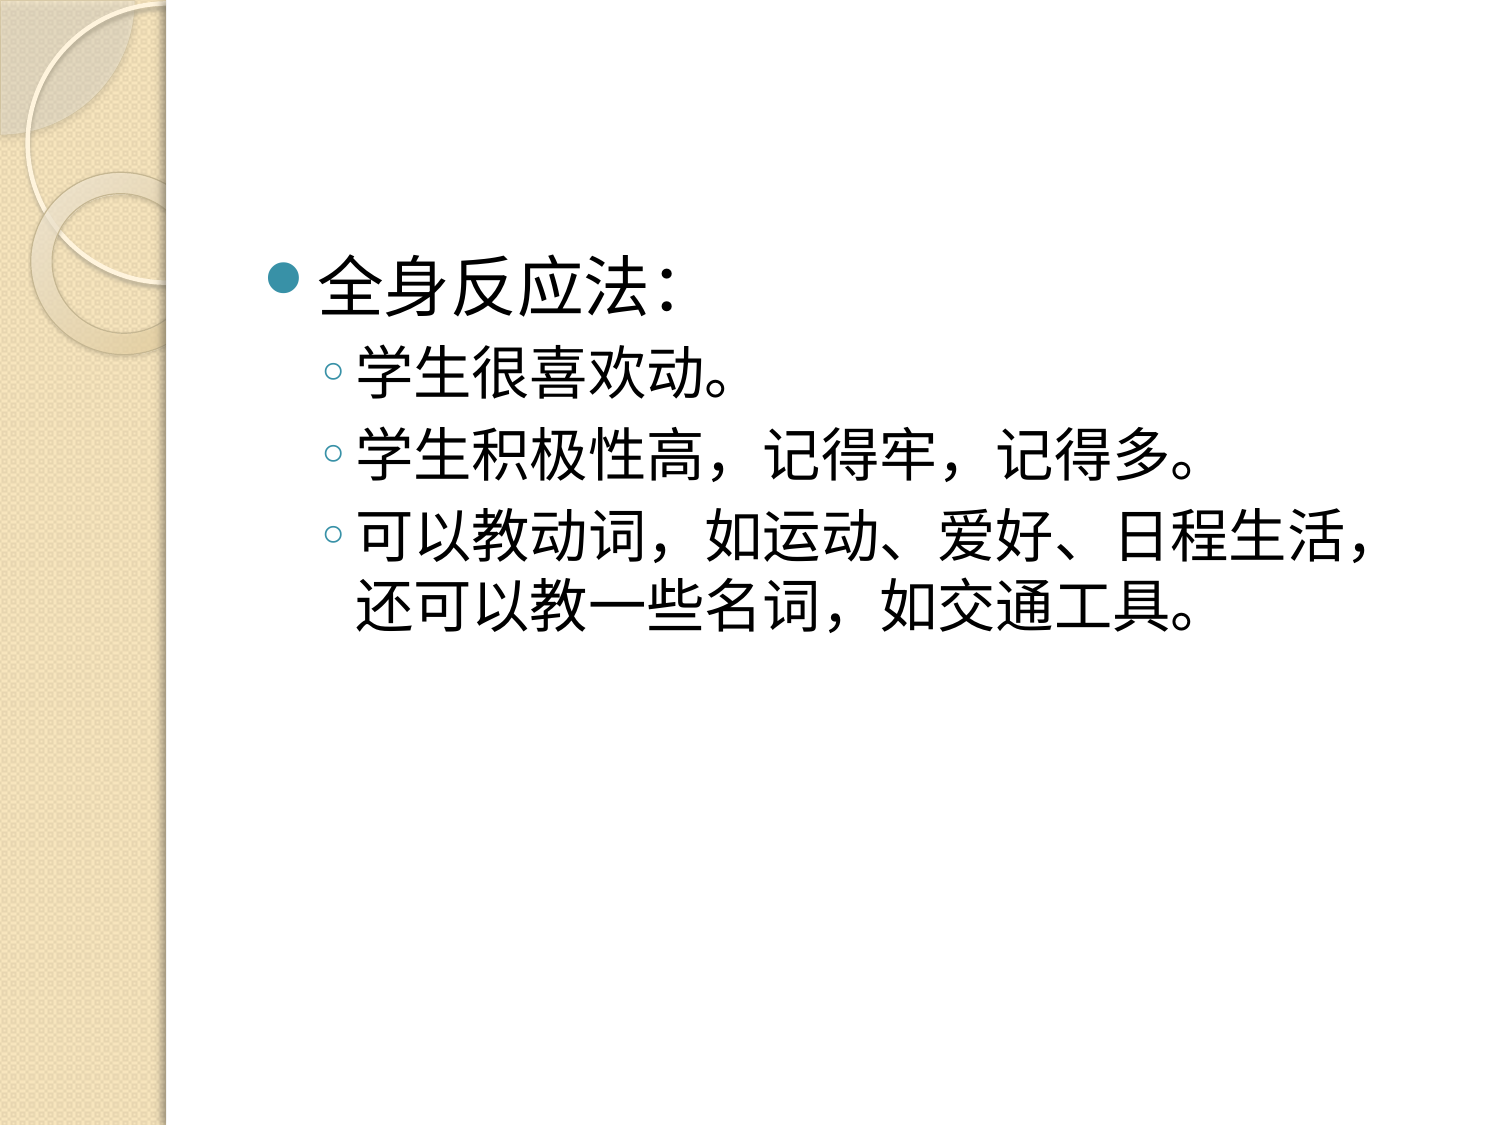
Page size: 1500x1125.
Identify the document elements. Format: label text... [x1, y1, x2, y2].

list 全身反应法： 学生很喜欢动。 学生积极性高，记得牢，记得多。 可以教动词，如运动、爱好、日程生活，还可以教一些名词，如交通工具。 [235, 237, 1466, 1025]
